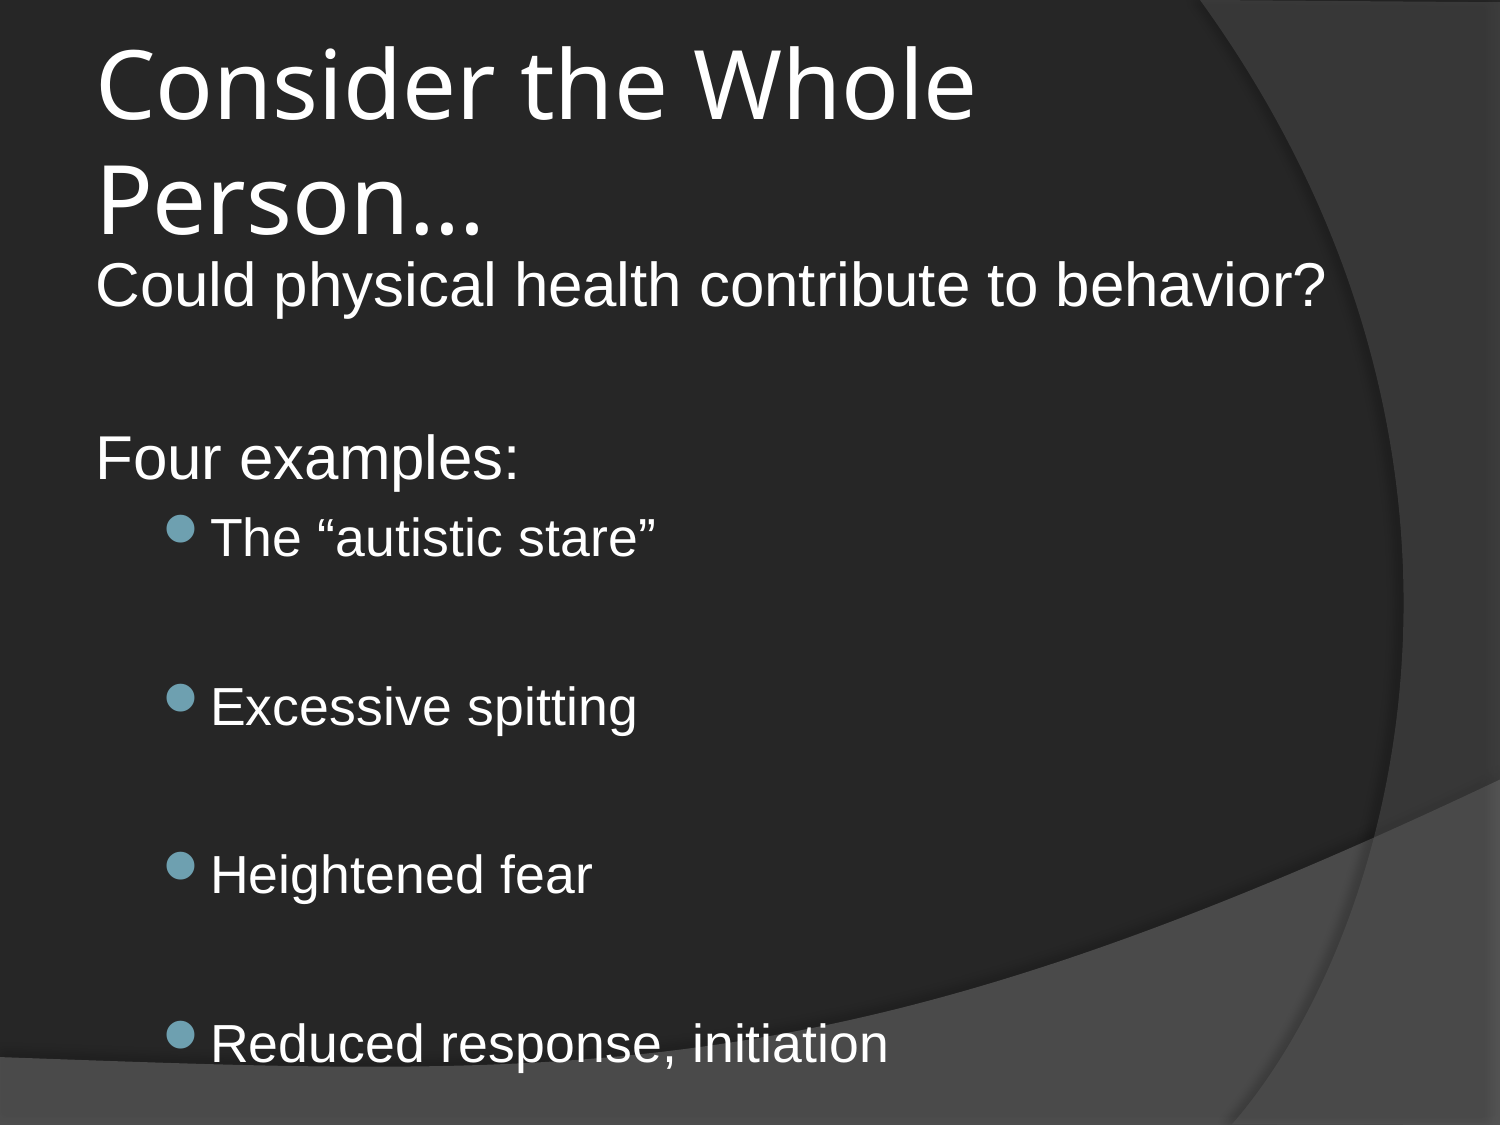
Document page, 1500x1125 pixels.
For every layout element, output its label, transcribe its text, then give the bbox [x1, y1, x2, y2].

list Could physical health contribute to behavior? Four examples: The “autistic stare” Excessive spitting Heightened fear Reduced response, initiation [75, 237, 1488, 1088]
title Consider the Whole Person… [87, 45, 1300, 233]
